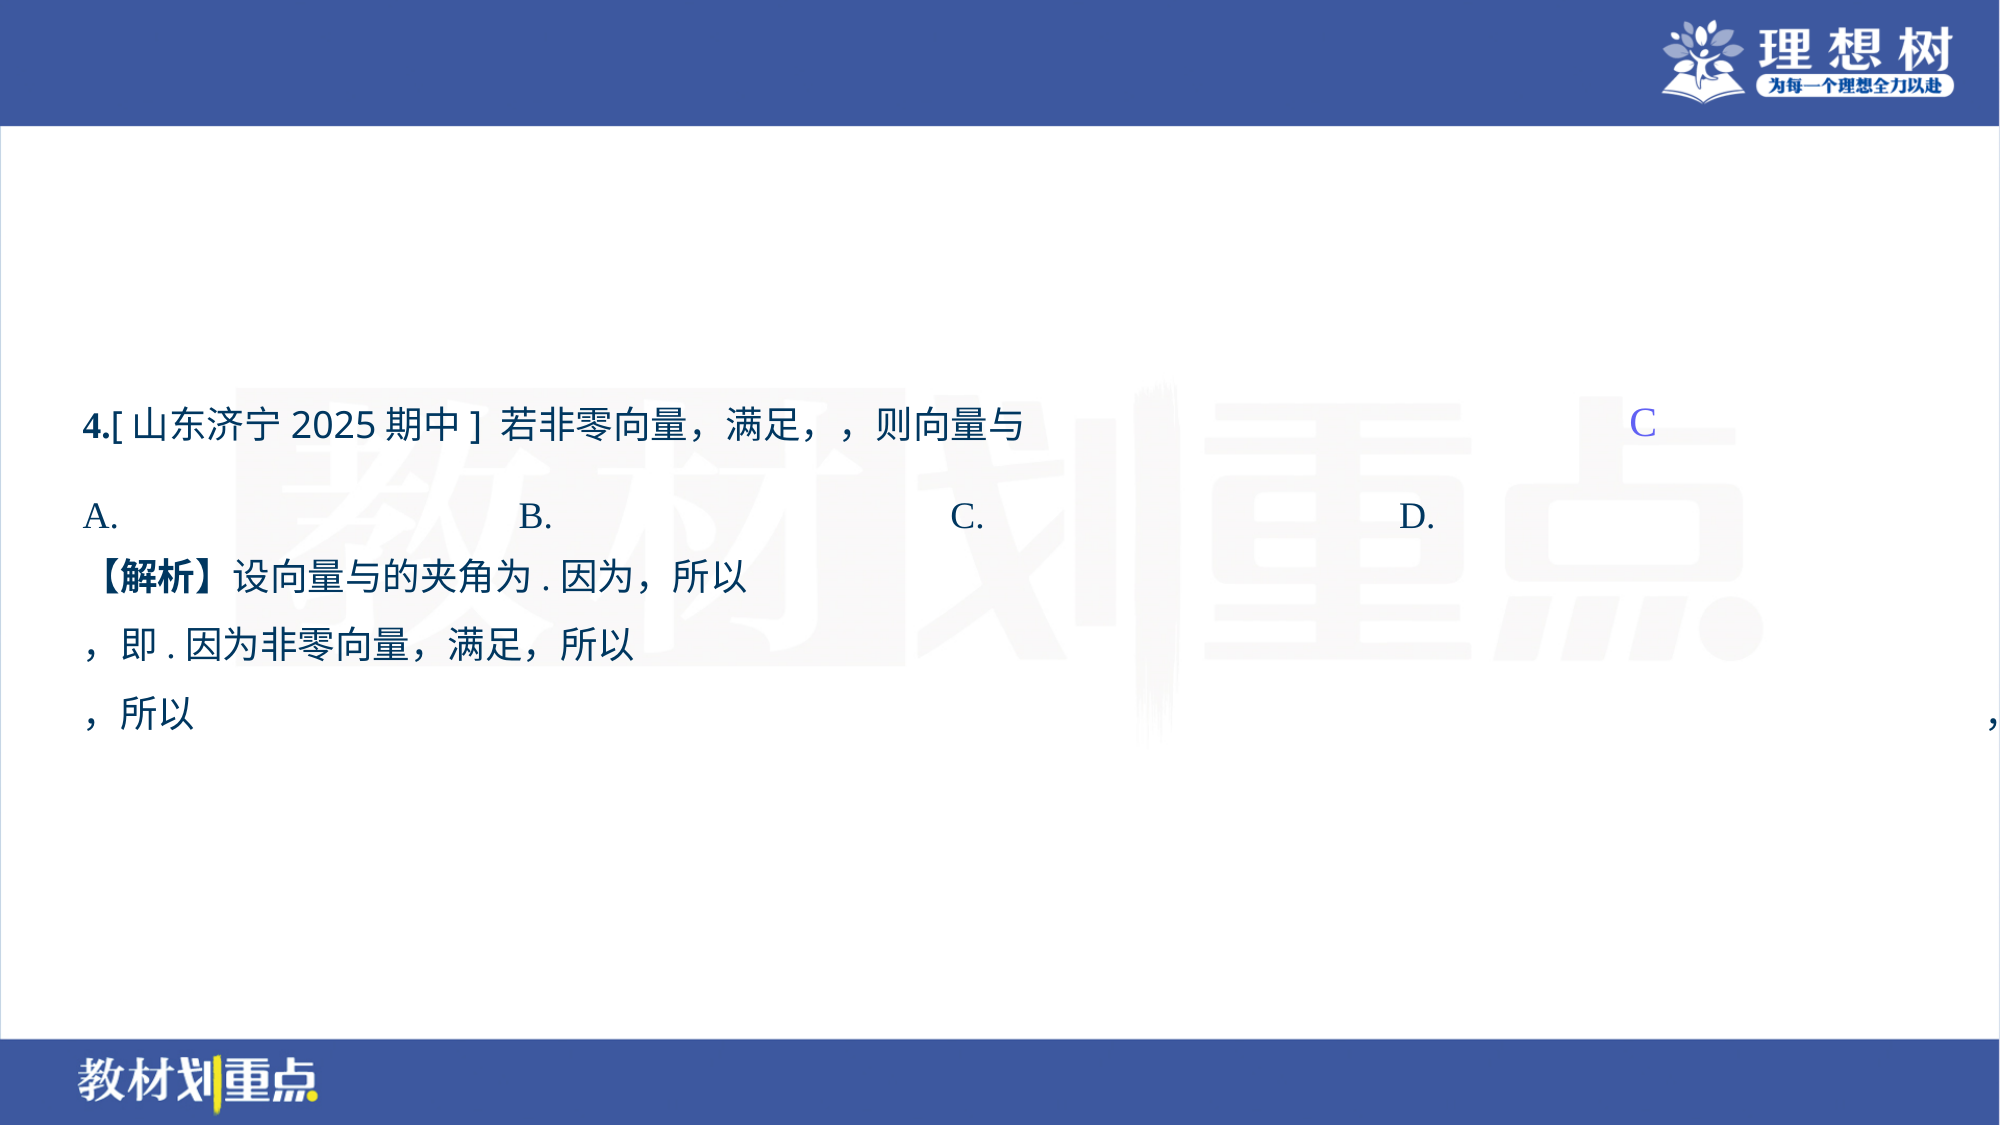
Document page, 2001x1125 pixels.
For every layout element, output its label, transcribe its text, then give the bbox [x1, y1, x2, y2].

picture [0, 0, 2000, 1125]
text_box C [1614, 392, 1673, 443]
